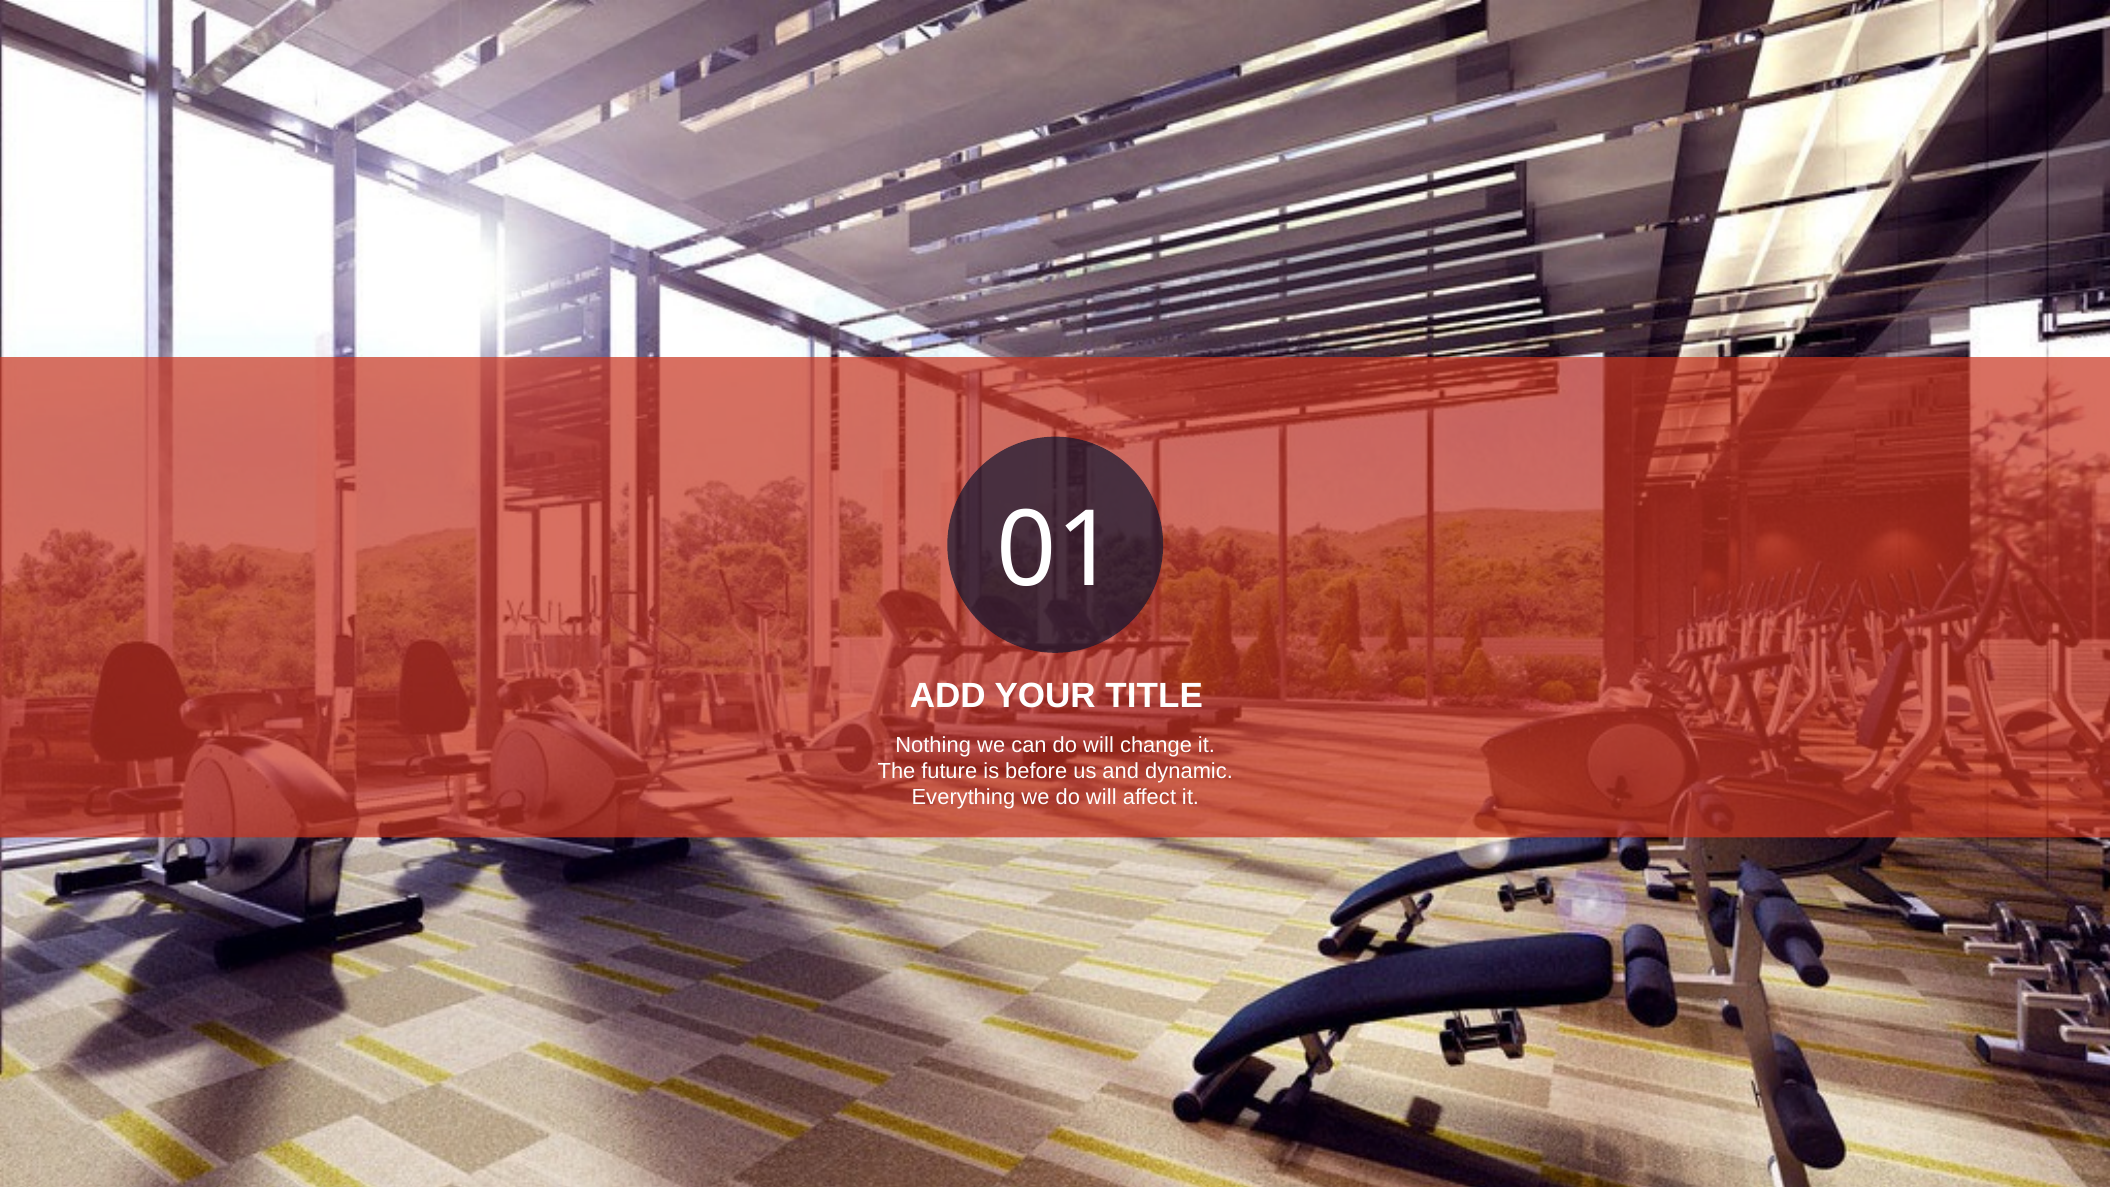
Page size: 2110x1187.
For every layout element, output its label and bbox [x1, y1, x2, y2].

text_box [860, 665, 1253, 818]
text_box [947, 436, 1164, 653]
text_box [0, 838, 2110, 1187]
text_box [0, 356, 2110, 838]
text_box [0, 0, 2110, 356]
